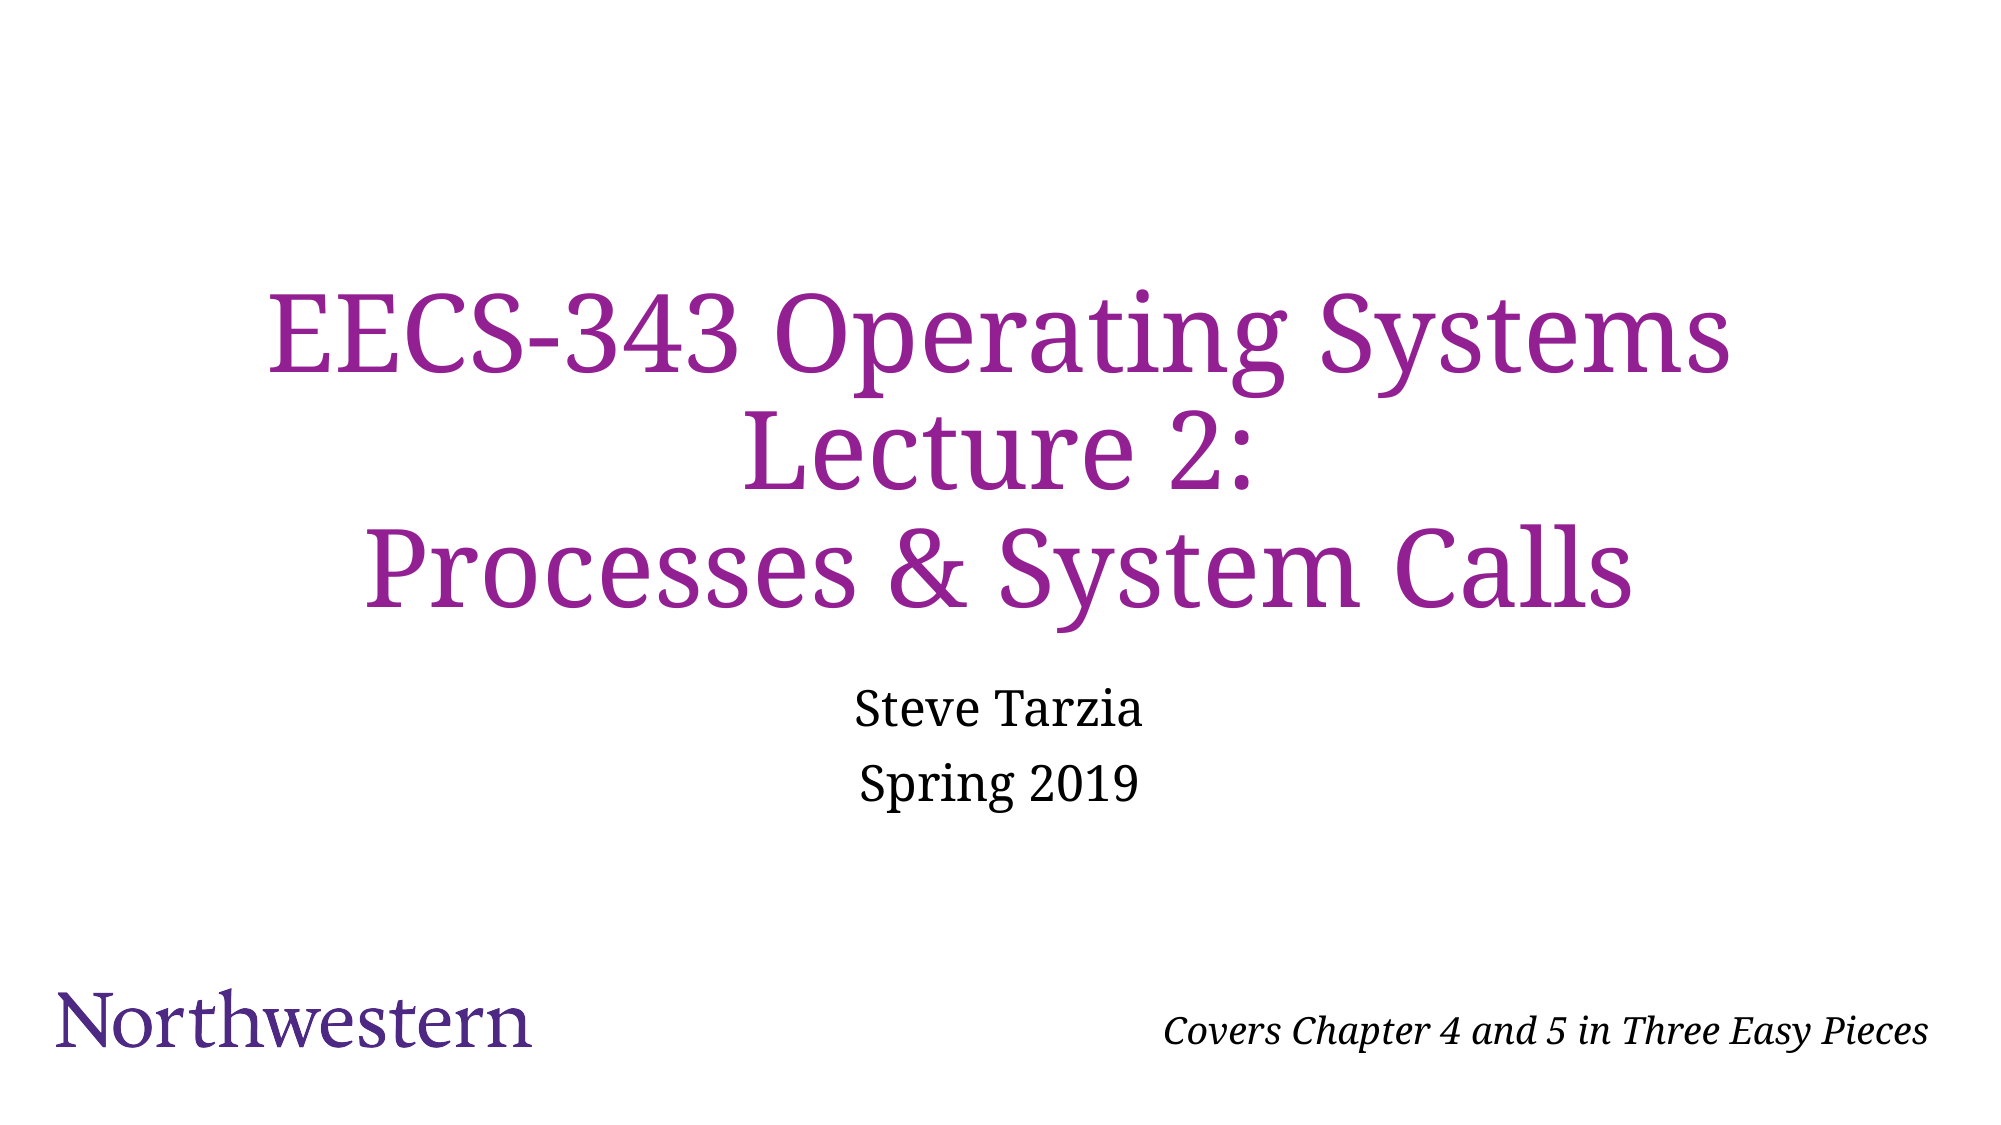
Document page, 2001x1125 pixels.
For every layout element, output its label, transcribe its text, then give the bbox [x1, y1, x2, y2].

text_box Covers Chapter 4 and 5 in Three Easy Pieces [1093, 999, 1945, 1060]
title EECS-343 Operating Systems Lecture 2: Processes & System Calls [249, 184, 1750, 639]
picture [56, 988, 532, 1049]
subtitle Steve Tarzia Spring 2019 [249, 676, 1750, 863]
